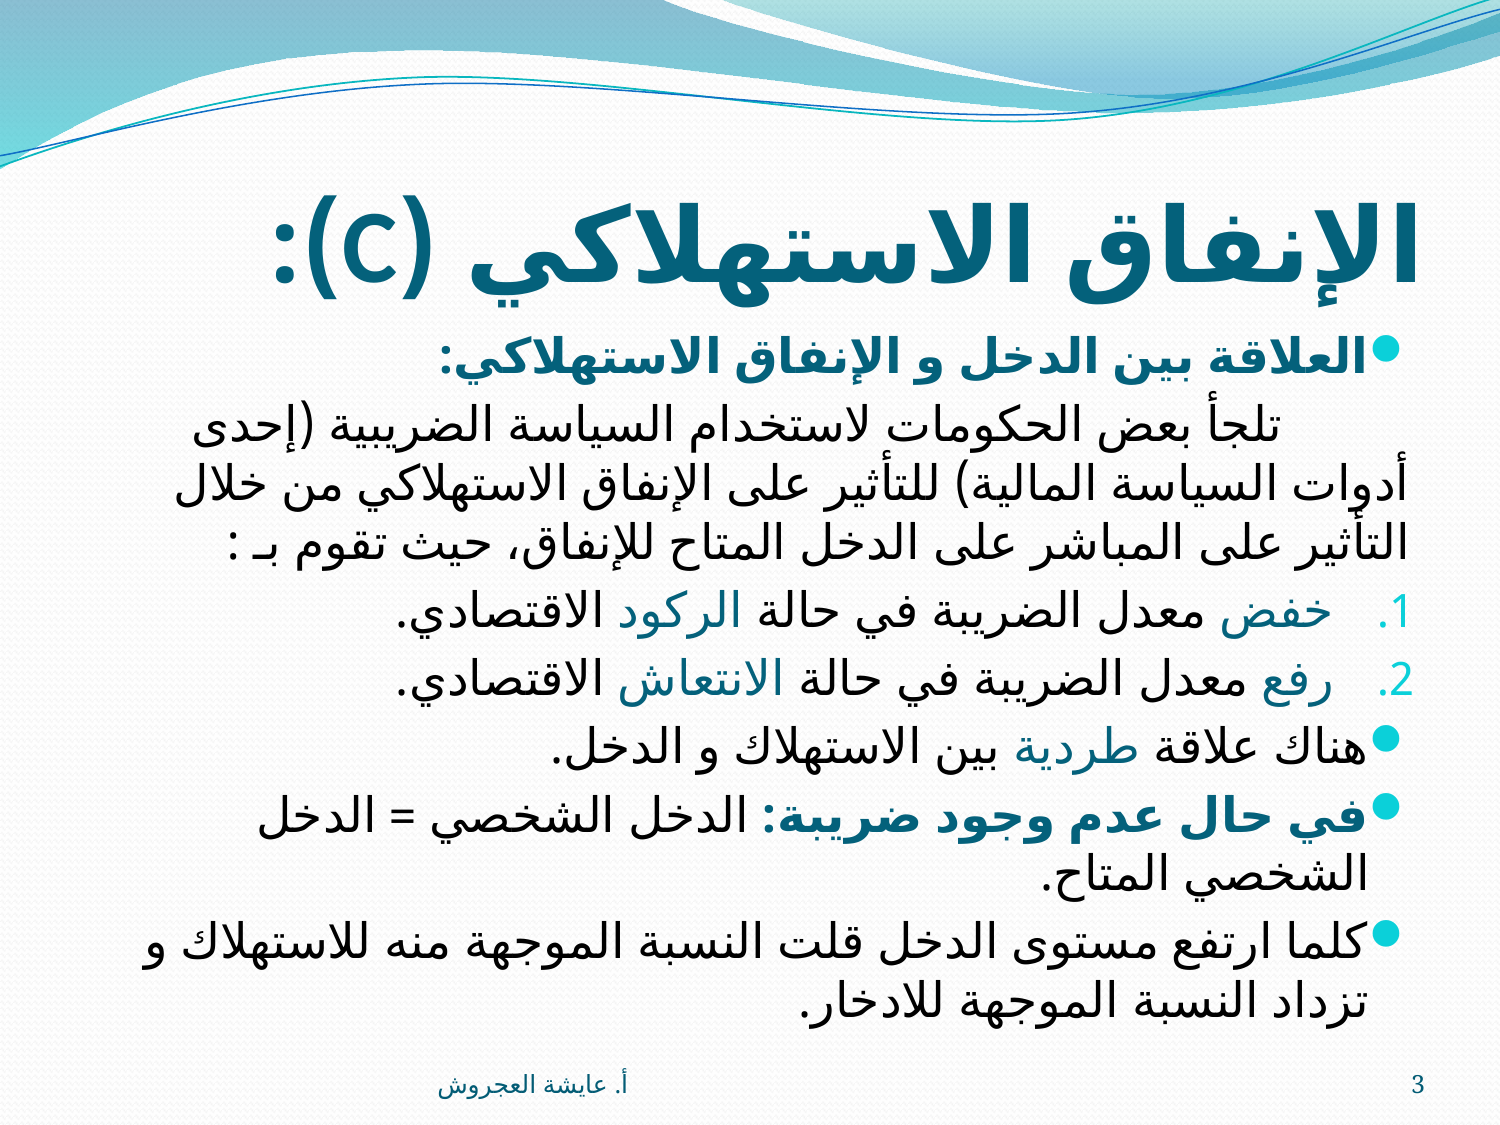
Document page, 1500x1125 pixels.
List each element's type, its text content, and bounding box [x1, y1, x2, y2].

footer أ. عايشة العجروش [437, 1042, 988, 1103]
title الإنفاق الاستهلاكي (C): [75, 115, 1425, 303]
slide_number 3 [1299, 1042, 1425, 1103]
list العلاقة بين الدخل و الإنفاق الاستهلاكي: تلجأ بعض الحكومات لاستخدام السياسة الضريبية (إحدى أدوات السياسة المالية) للتأثير على الإنفاق الاستهلاكي من خلال التأثير على المباشر على الدخل المتاح للإنفاق، حيث تقوم بـ : خفض معدل الضريبة في حالة الركود الاقتصادي. رفع معدل الضريبة في حالة الانتعاش الاقتصادي. هناك علاقة طردية بين الاستهلاك و الدخل. في حال عدم وجود ضريبة: الدخل الشخصي = الدخل الشخصي المتاح. كلما ارتفع مستوى الدخل قلت النسبة الموجهة منه للاستهلاك و تزداد النسبة الموجهة للادخار. [75, 317, 1425, 1038]
